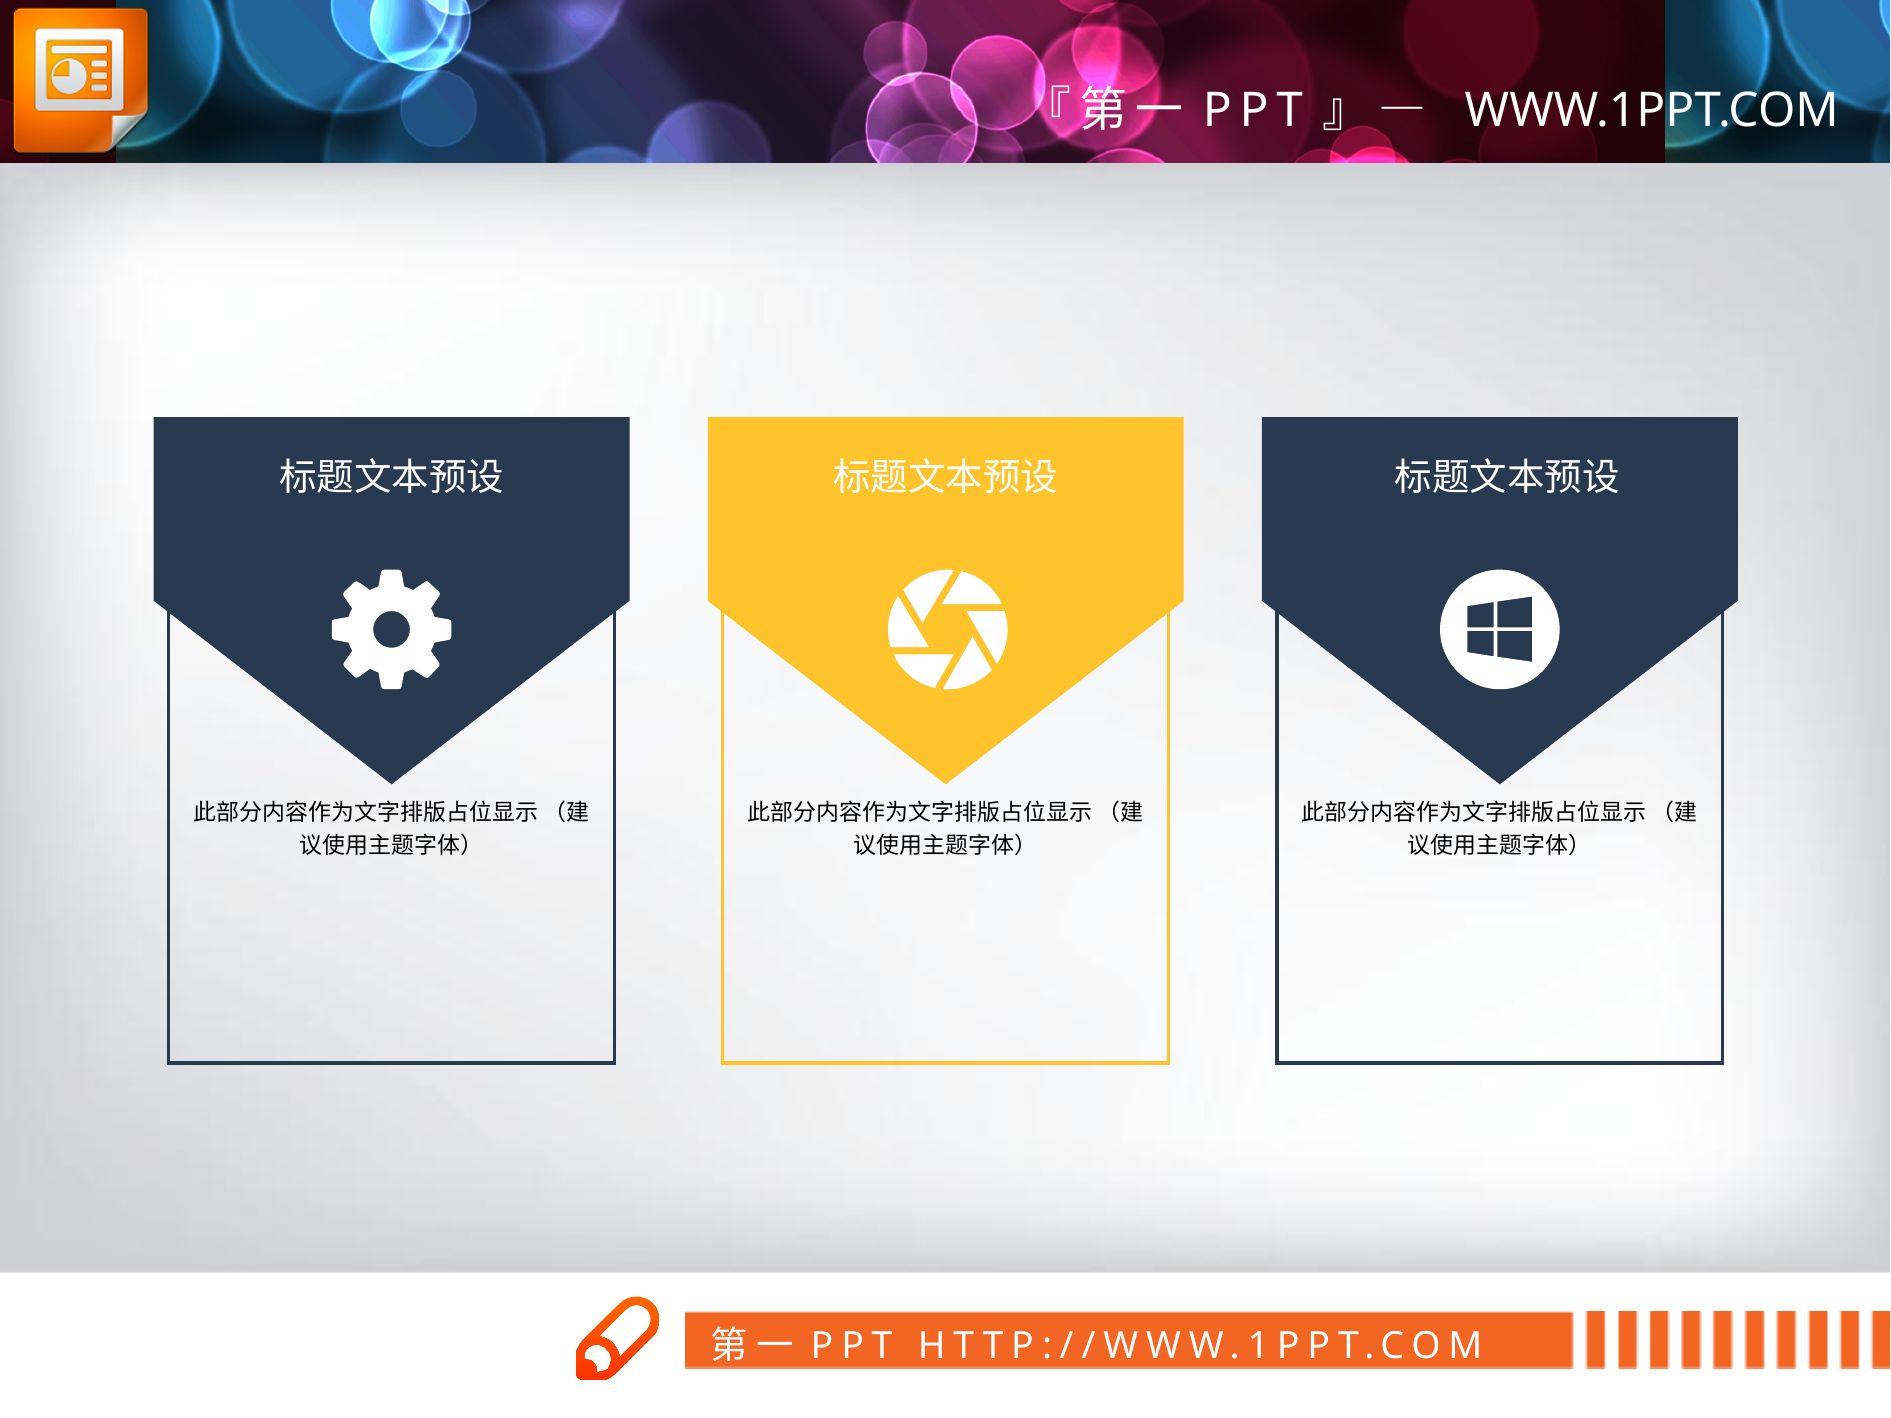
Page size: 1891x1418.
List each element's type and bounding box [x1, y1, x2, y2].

text_box [707, 416, 1184, 1064]
picture [0, 0, 1891, 1275]
text_box [153, 416, 630, 1064]
text_box [1261, 416, 1738, 1064]
picture [685, 1311, 1891, 1369]
